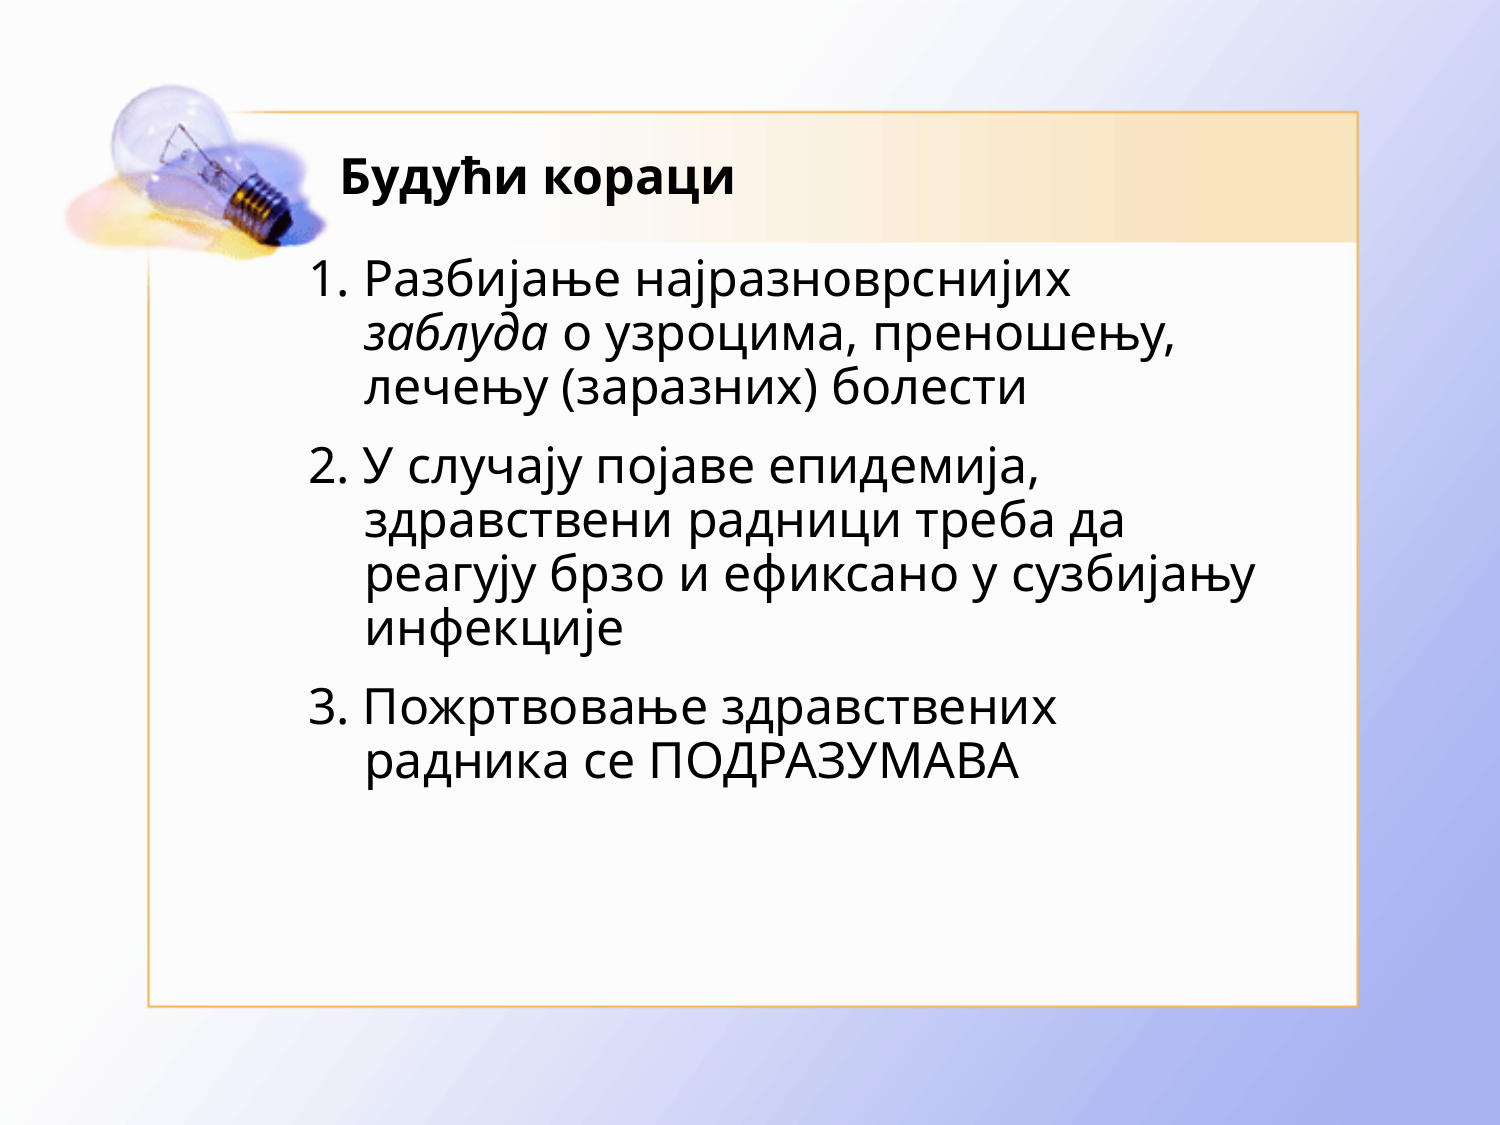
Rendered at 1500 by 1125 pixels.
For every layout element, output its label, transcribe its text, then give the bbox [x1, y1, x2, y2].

title Будући кораци [324, 134, 1276, 223]
picture [0, 0, 1500, 1125]
list 1. Разбијање најразноврснијих заблуда о узроцима, преношењу, лечењу (заразних) болести 2. У случају појаве епидемија, здравствени радници треба да реагују брзо и ефиксано у сузбијању инфекције 3. Пожртвовање здравствених радника се ПОДРАЗУМАВА [292, 245, 1276, 926]
